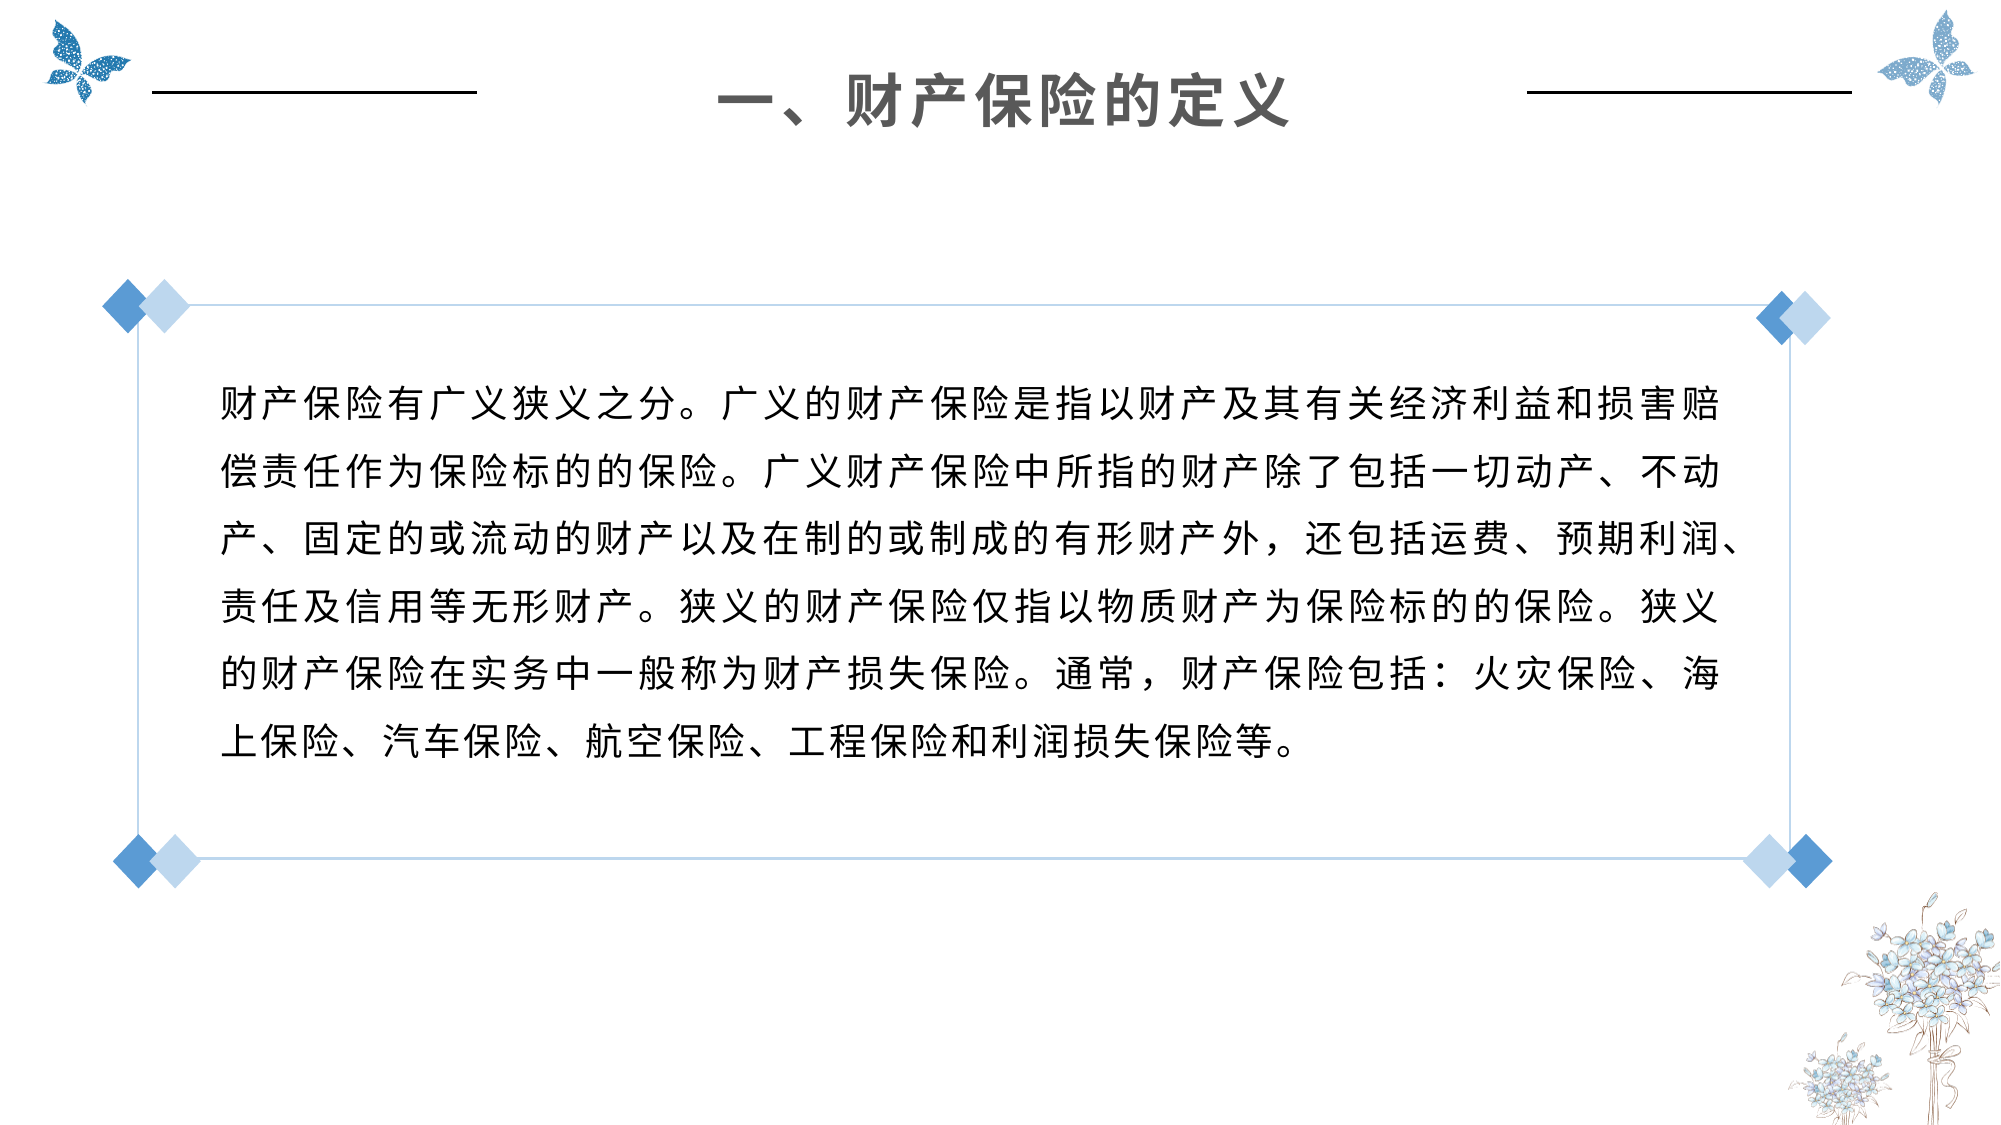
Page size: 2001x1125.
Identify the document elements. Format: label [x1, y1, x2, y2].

picture [1788, 892, 2000, 1125]
text_box [151, 55, 1852, 142]
text_box [102, 278, 1833, 889]
